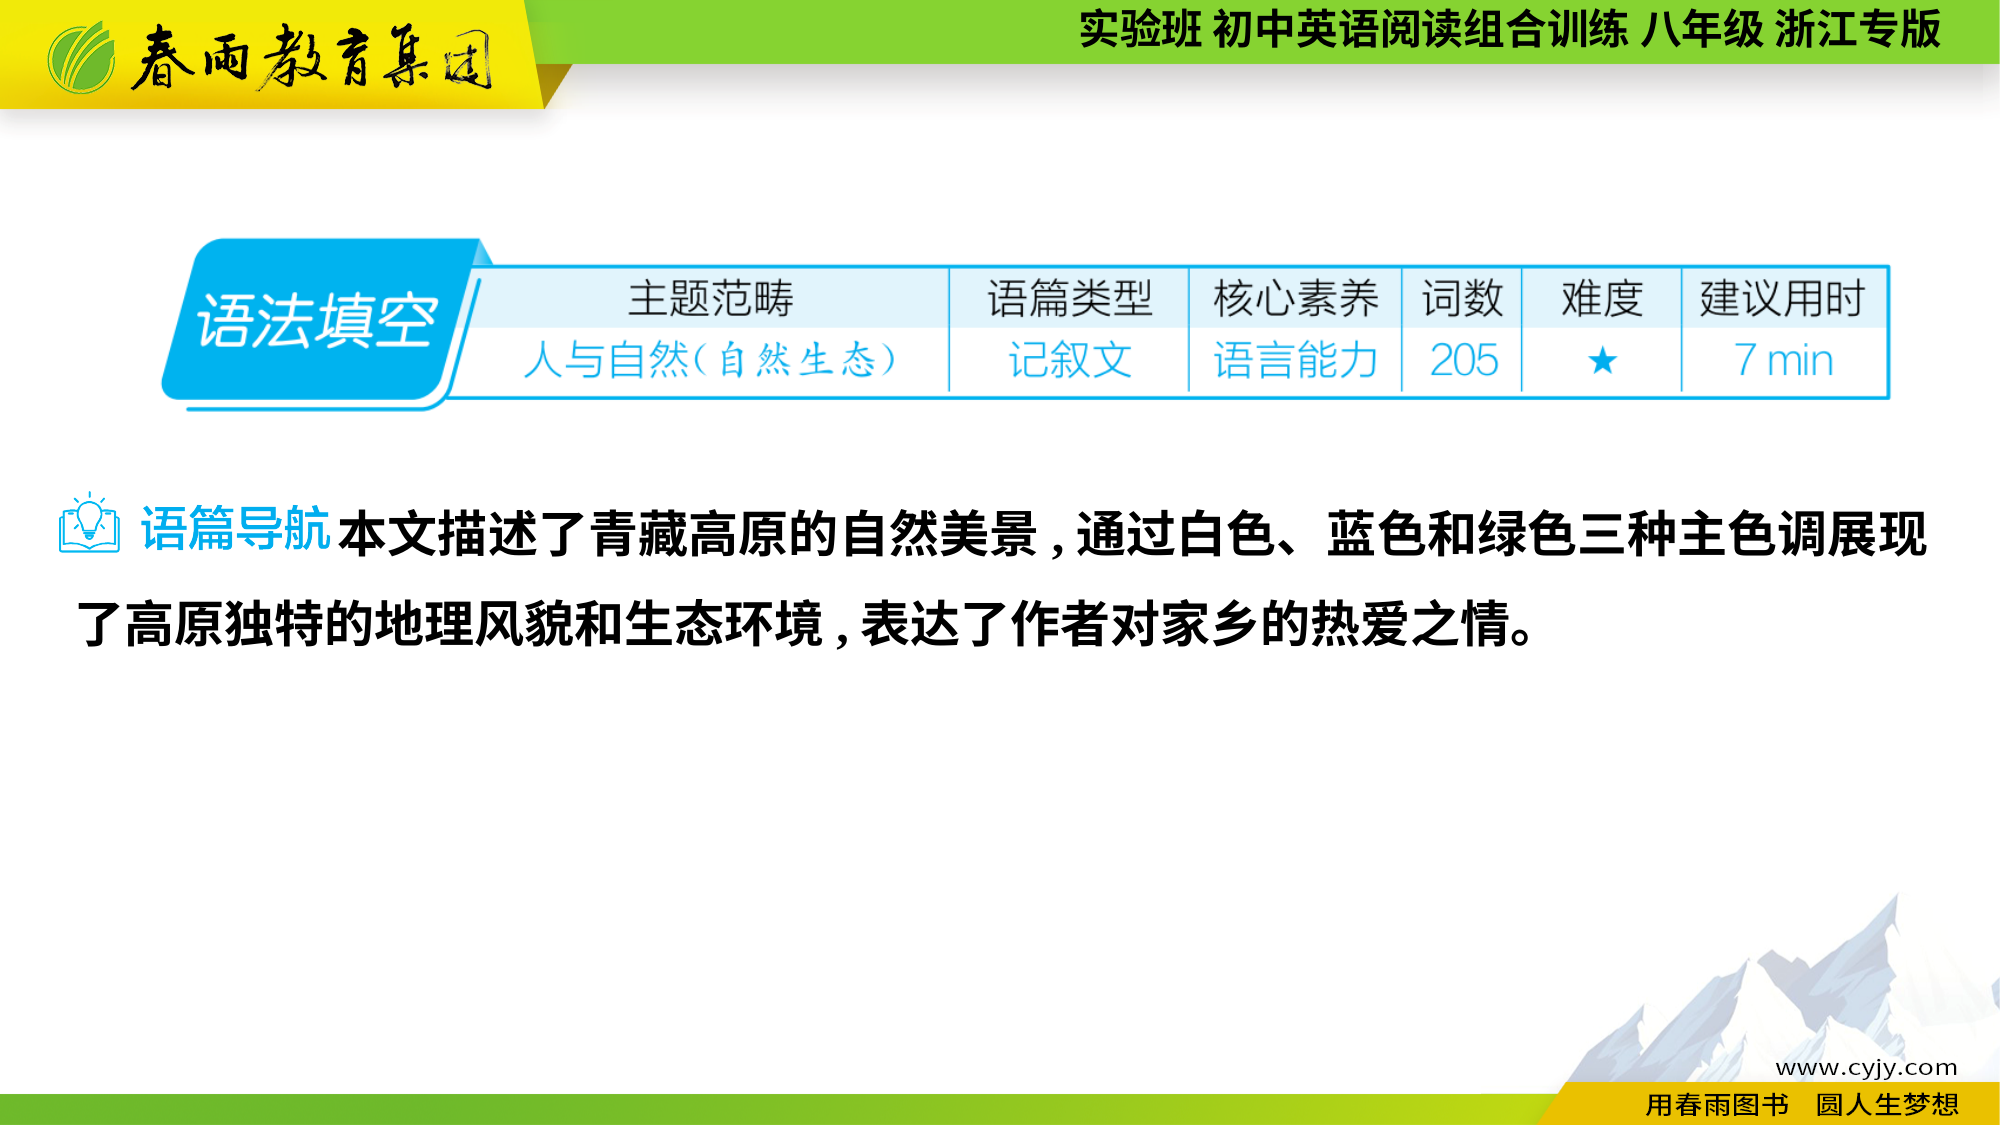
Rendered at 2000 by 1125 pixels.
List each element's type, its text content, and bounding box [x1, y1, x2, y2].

list 本文描述了青藏高原的自然美景,通过白色、蓝色和绿色三种主色调展现了高原独特的地理风貌和生态环境,表达了作者对家乡的热爱之情。 [59, 464, 1944, 651]
picture [0, 0, 2000, 1125]
